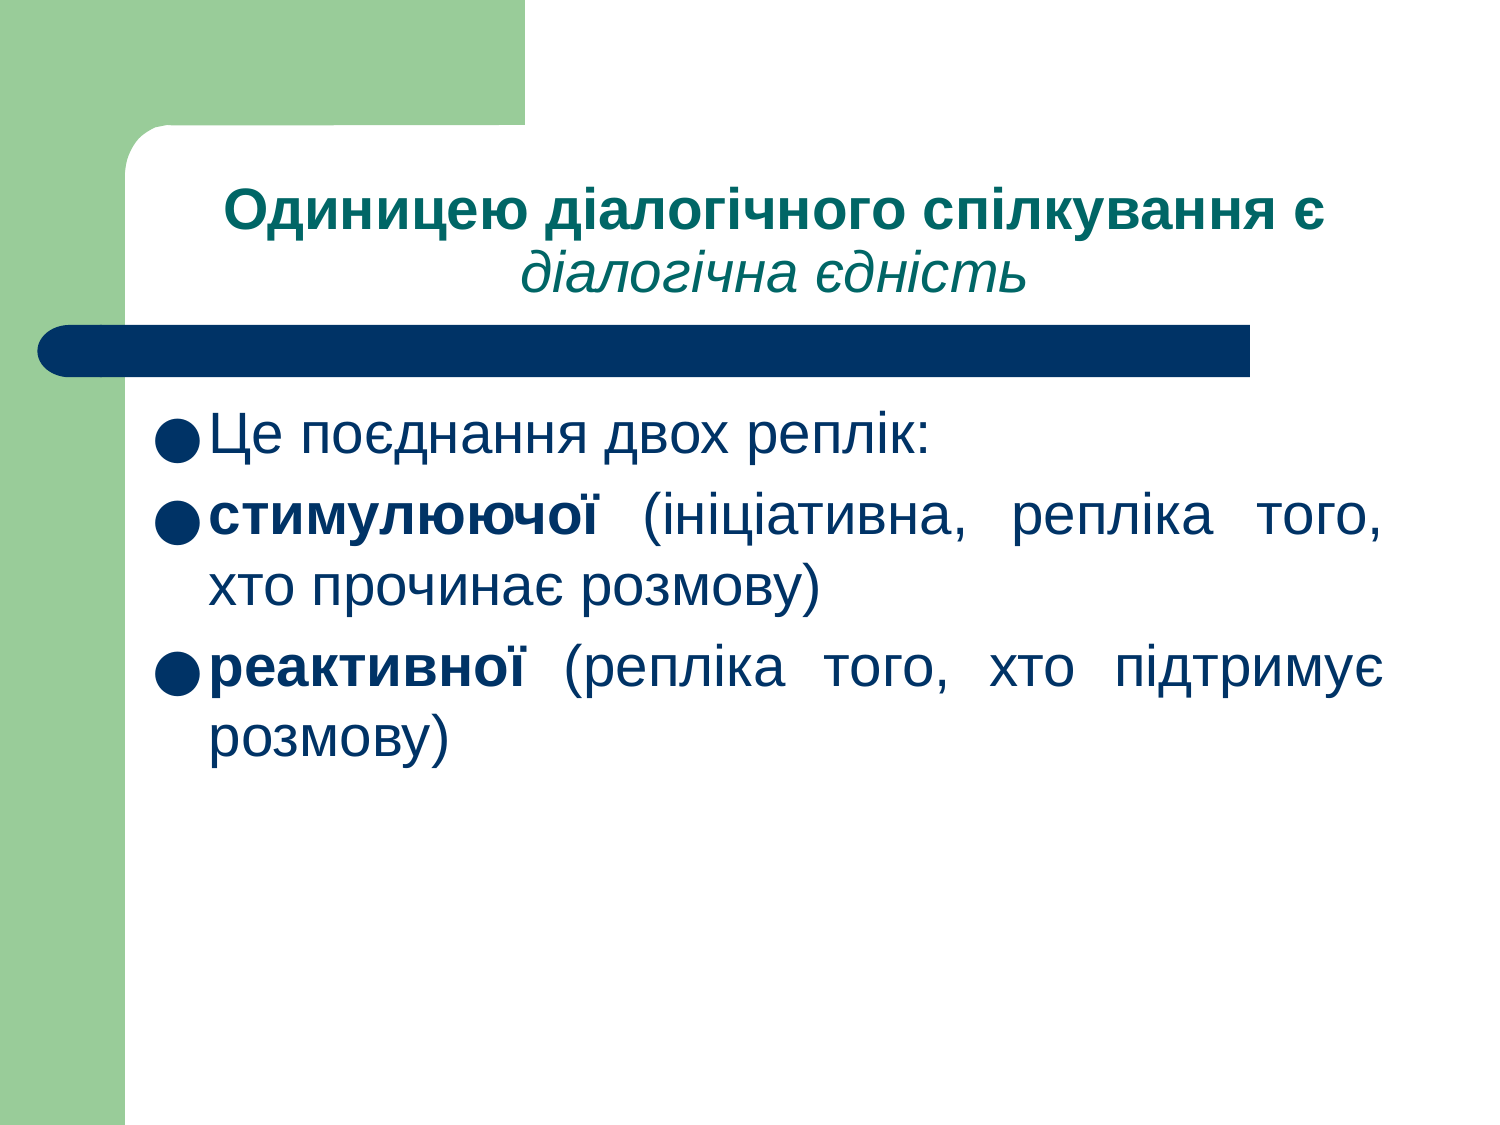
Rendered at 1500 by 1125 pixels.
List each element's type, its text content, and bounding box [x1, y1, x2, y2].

list Це поєднання двох реплік: стимулюючої (ініціативна, репліка того, хто прочинає розмову) реактивної (репліка того, хто підтримує розмову) [137, 387, 1400, 999]
title Одиницею діалогічного спілкування є діалогічна єдність [125, 125, 1425, 313]
